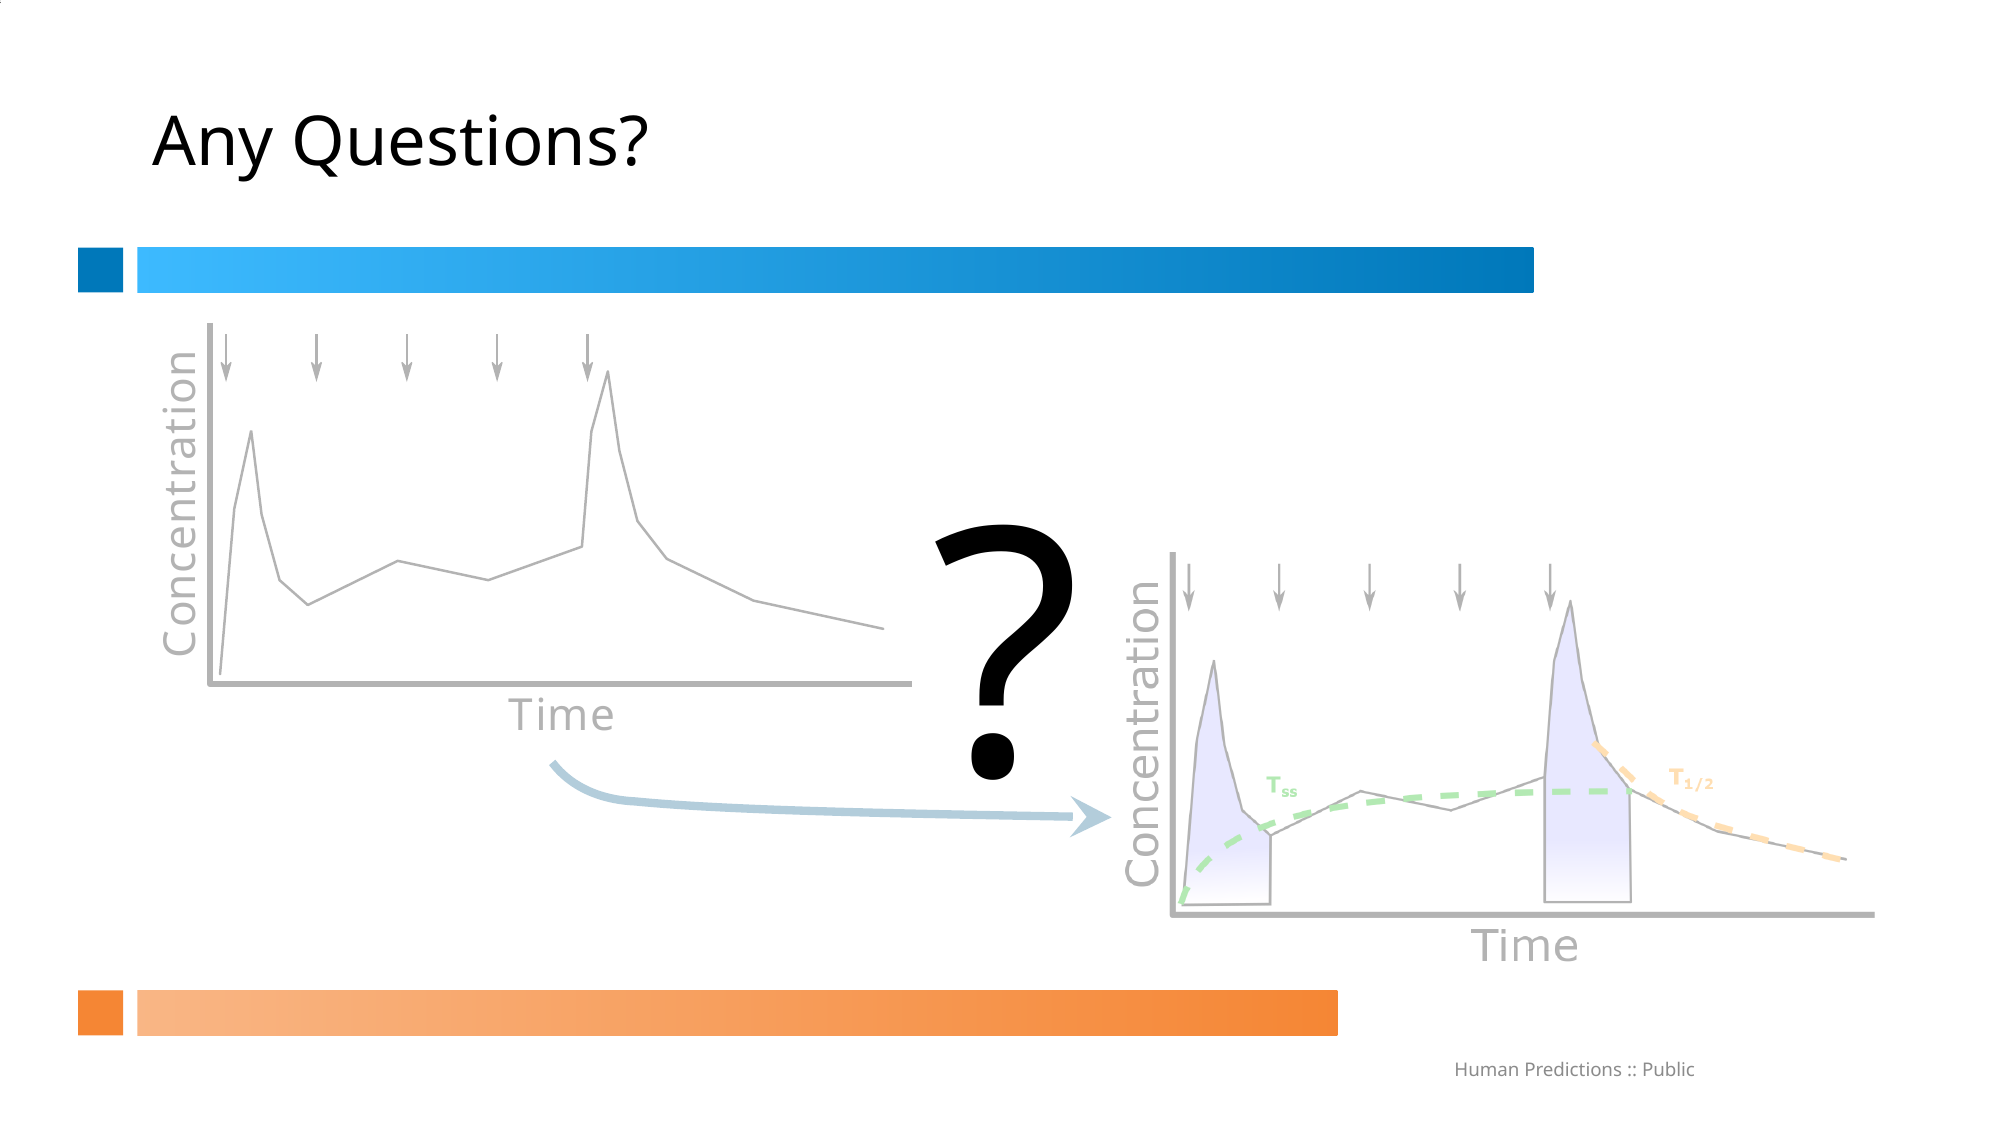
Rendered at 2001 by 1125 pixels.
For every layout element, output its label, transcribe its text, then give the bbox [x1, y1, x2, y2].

picture [1124, 553, 1875, 962]
title Any Questions? [137, 49, 1863, 238]
text_box ? [111, 299, 1901, 976]
picture [162, 322, 913, 732]
